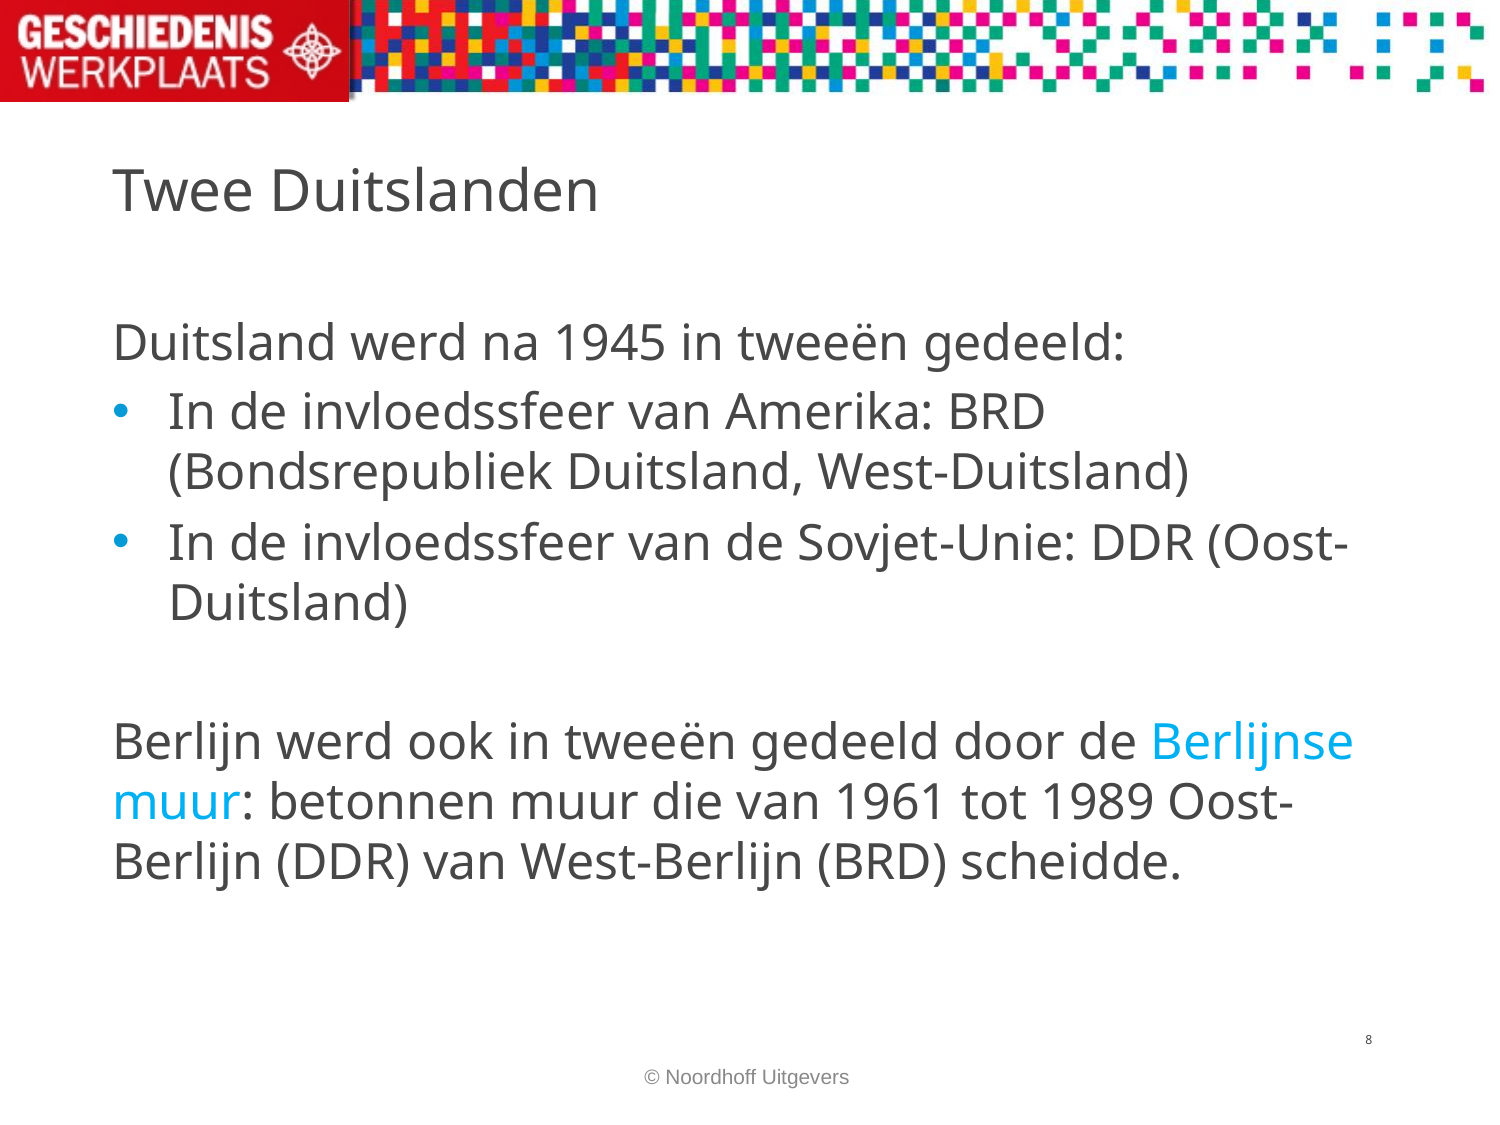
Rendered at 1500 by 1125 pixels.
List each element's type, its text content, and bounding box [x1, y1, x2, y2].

picture [0, 0, 1500, 1125]
text_box © Noordhoff Uitgevers [512, 1045, 988, 1106]
title Twee Duitslanden [112, 145, 1401, 256]
list Duitsland werd na 1945 in tweeën gedeeld: In de invloedssfeer van Amerika: BRD (Bondsrepubliek Duitsland, West-Duitsland) In de invloedssfeer van de Sovjet-Unie: DDR (Oost-Duitsland) Berlijn werd ook in tweeën gedeeld door de Berlijnse muur: betonnen muur die van 1961 tot 1989 Oost-Berlijn (DDR) van West-Berlijn (BRD) scheidde. [112, 302, 1409, 1024]
slide_number 8 [1325, 1025, 1388, 1063]
